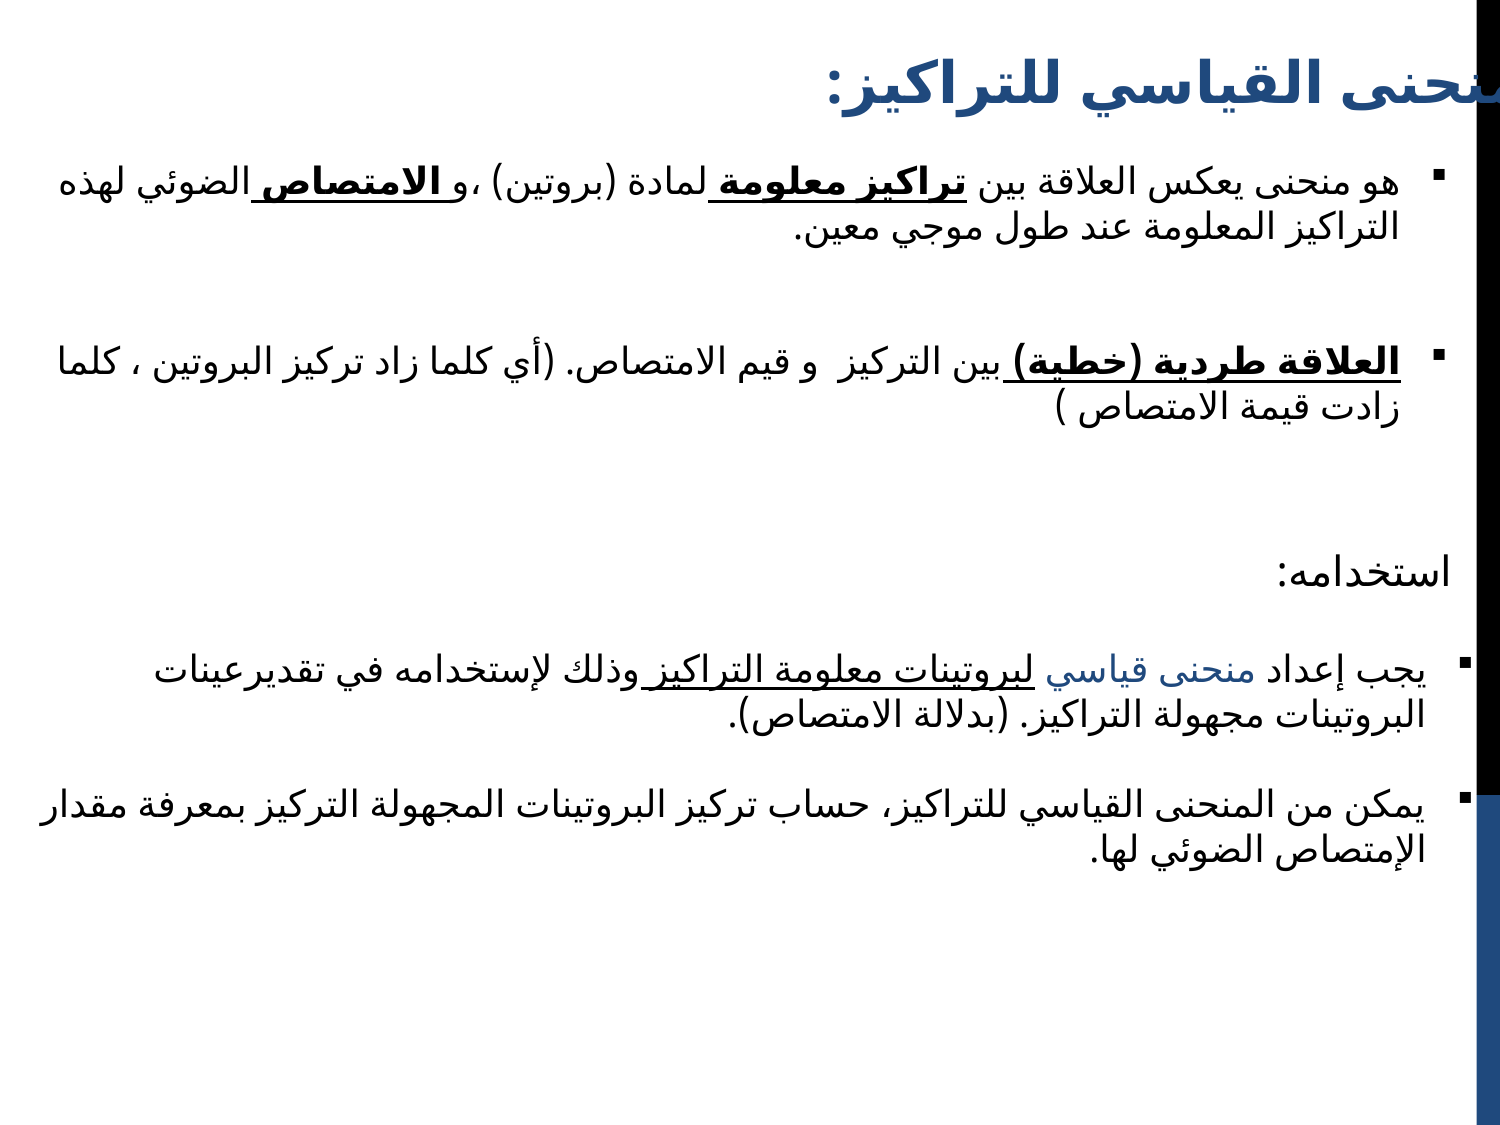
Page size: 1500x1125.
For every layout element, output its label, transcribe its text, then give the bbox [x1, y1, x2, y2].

text_box المنحنى القياسي للتراكيز: [811, 37, 1500, 123]
text_box استخدامه: يجب إعداد منحنى قياسي لبروتينات معلومة التراكيز وذلك لإستخدامه في تقديرعينات البروتينات مجهولة التراكيز. (بدلالة الامتصاص). يمكن من المنحنى القياسي للتراكيز، حساب تركيز البروتينات المجهولة التركيز بمعرفة مقدار الإمتصاص الضوئي لها. [0, 537, 1489, 978]
text_box هو منحنى يعكس العلاقة بين تراكيز معلومة لمادة (بروتين) ،و الامتصاص الضوئي لهذه التراكيز المعلومة عند طول موجي معين. العلاقة طردية (خطية) بين التركيز و قيم الامتصاص. (أي كلما زاد تركيز البروتين ، كلما زادت قيمة الامتصاص ) [0, 149, 1463, 435]
